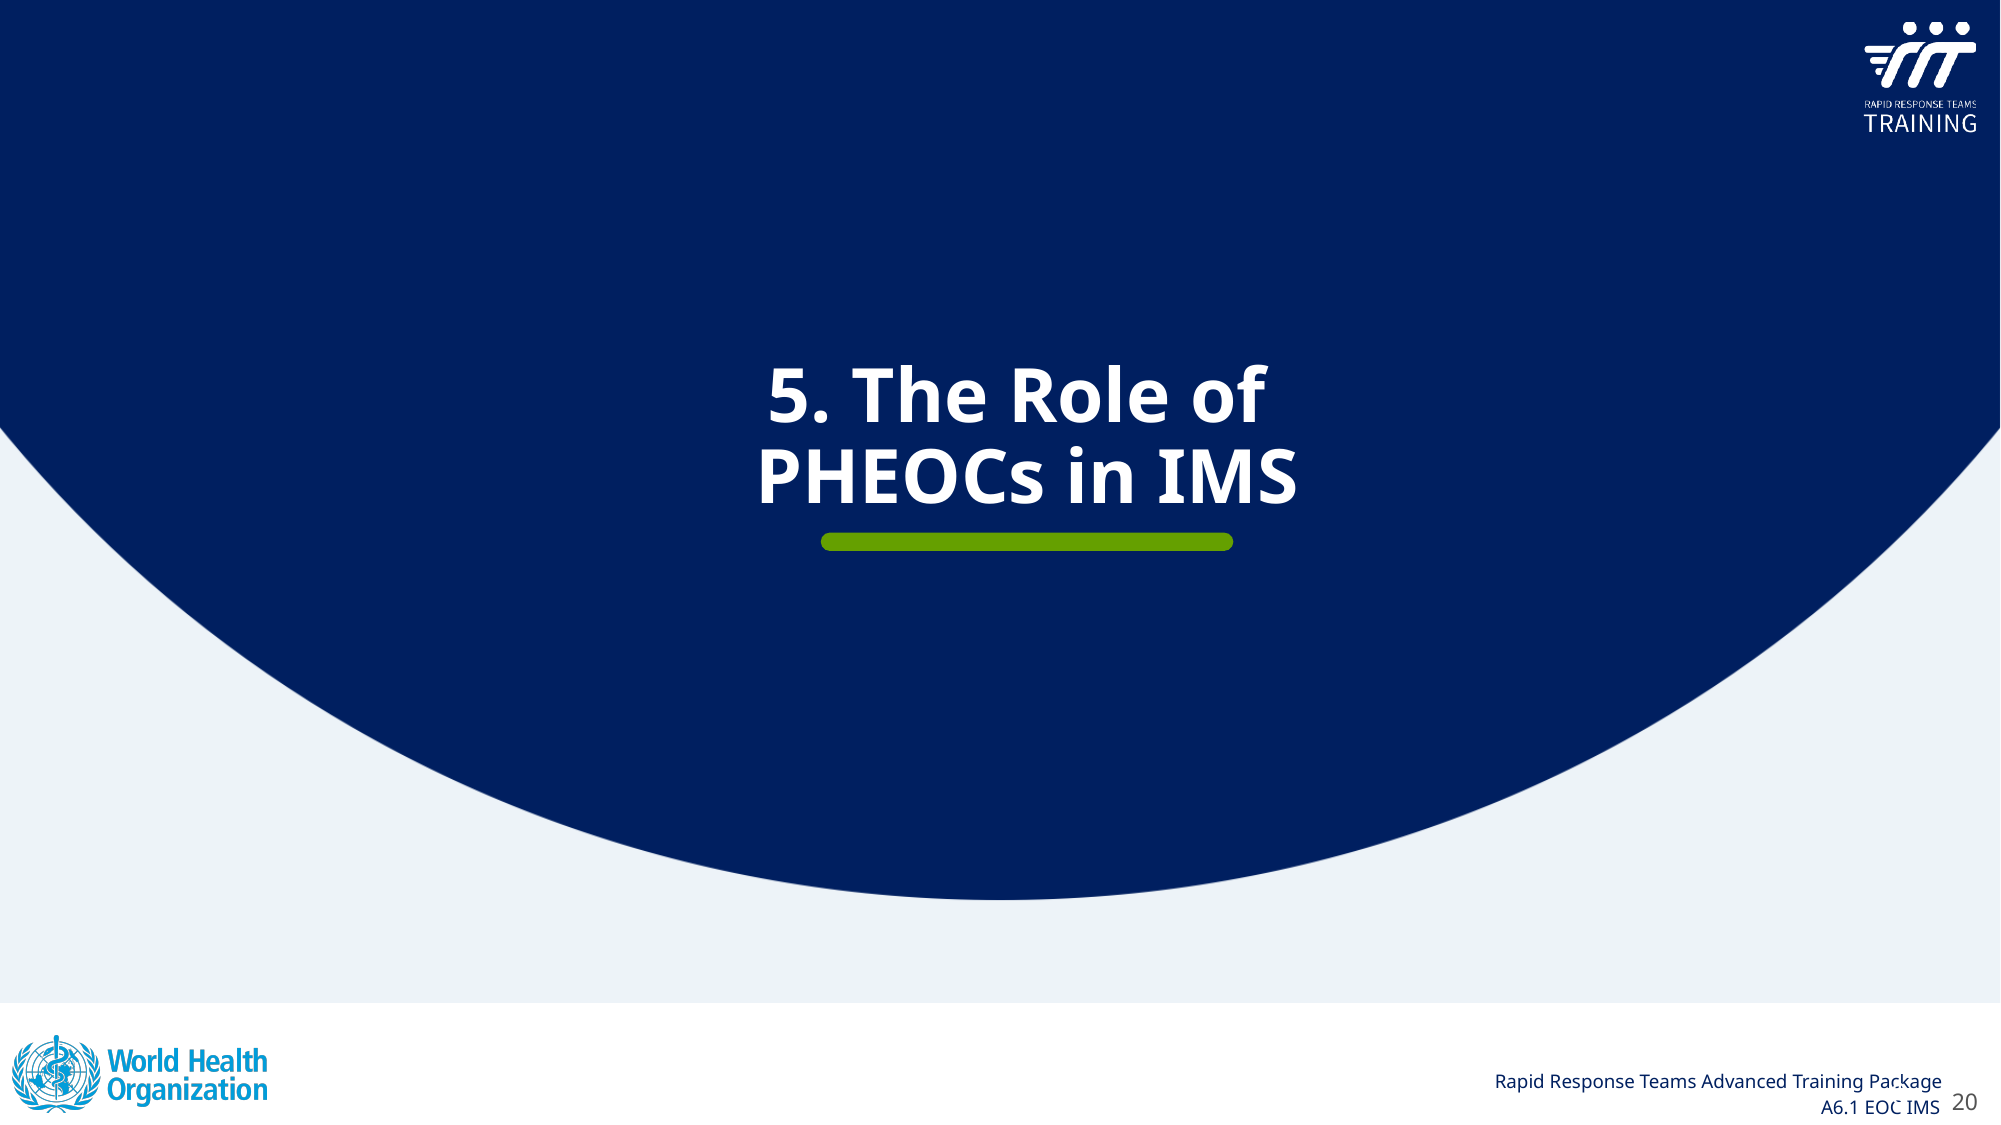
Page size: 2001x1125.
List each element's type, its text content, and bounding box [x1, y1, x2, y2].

picture [12, 1035, 267, 1113]
picture [0, 0, 2001, 1003]
slide_number 20 [1882, 1037, 1930, 1092]
picture [58, 1050, 64, 1058]
picture [12, 1083, 48, 1113]
list 5. The Role of PHEOCs in IMS [95, 284, 1959, 593]
